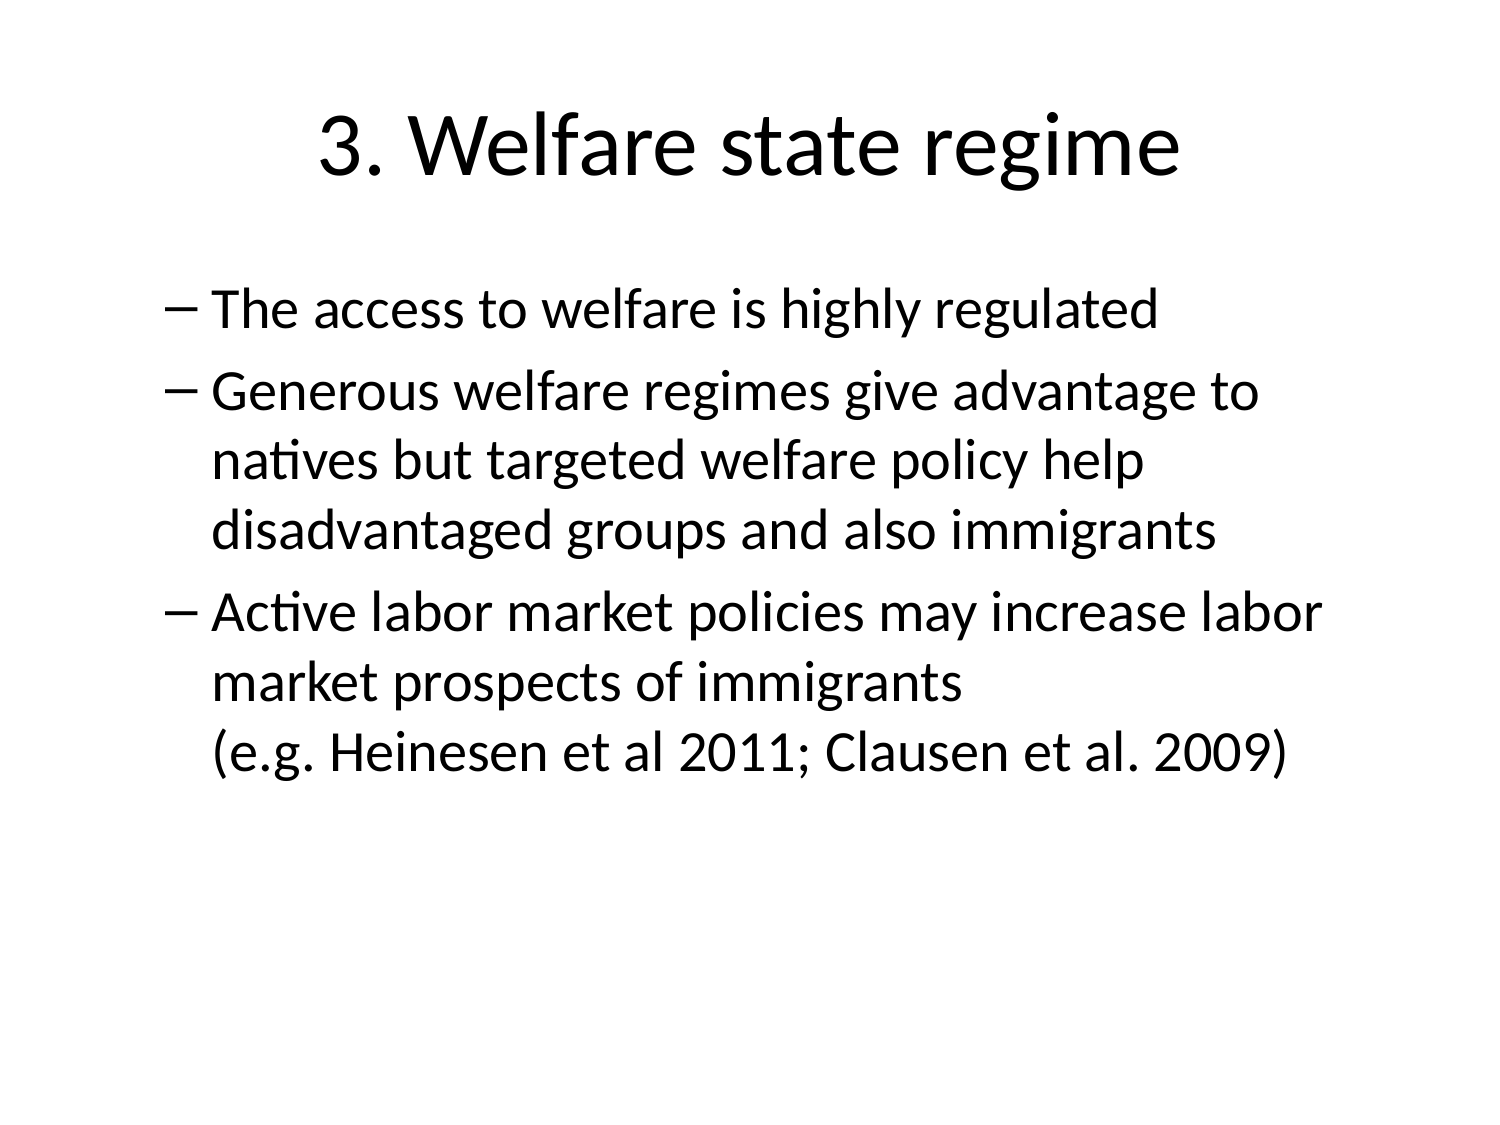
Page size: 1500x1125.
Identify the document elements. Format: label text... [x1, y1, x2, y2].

list The access to welfare is highly regulated Generous welfare regimes give advantage to natives but targeted welfare policy help disadvantaged groups and also immigrants Active labor market policies may increase labor market prospects of immigrants (e.g. Heinesen et al 2011; Clausen et al. 2009) [75, 262, 1425, 1005]
title 3. Welfare state regime [75, 45, 1425, 233]
